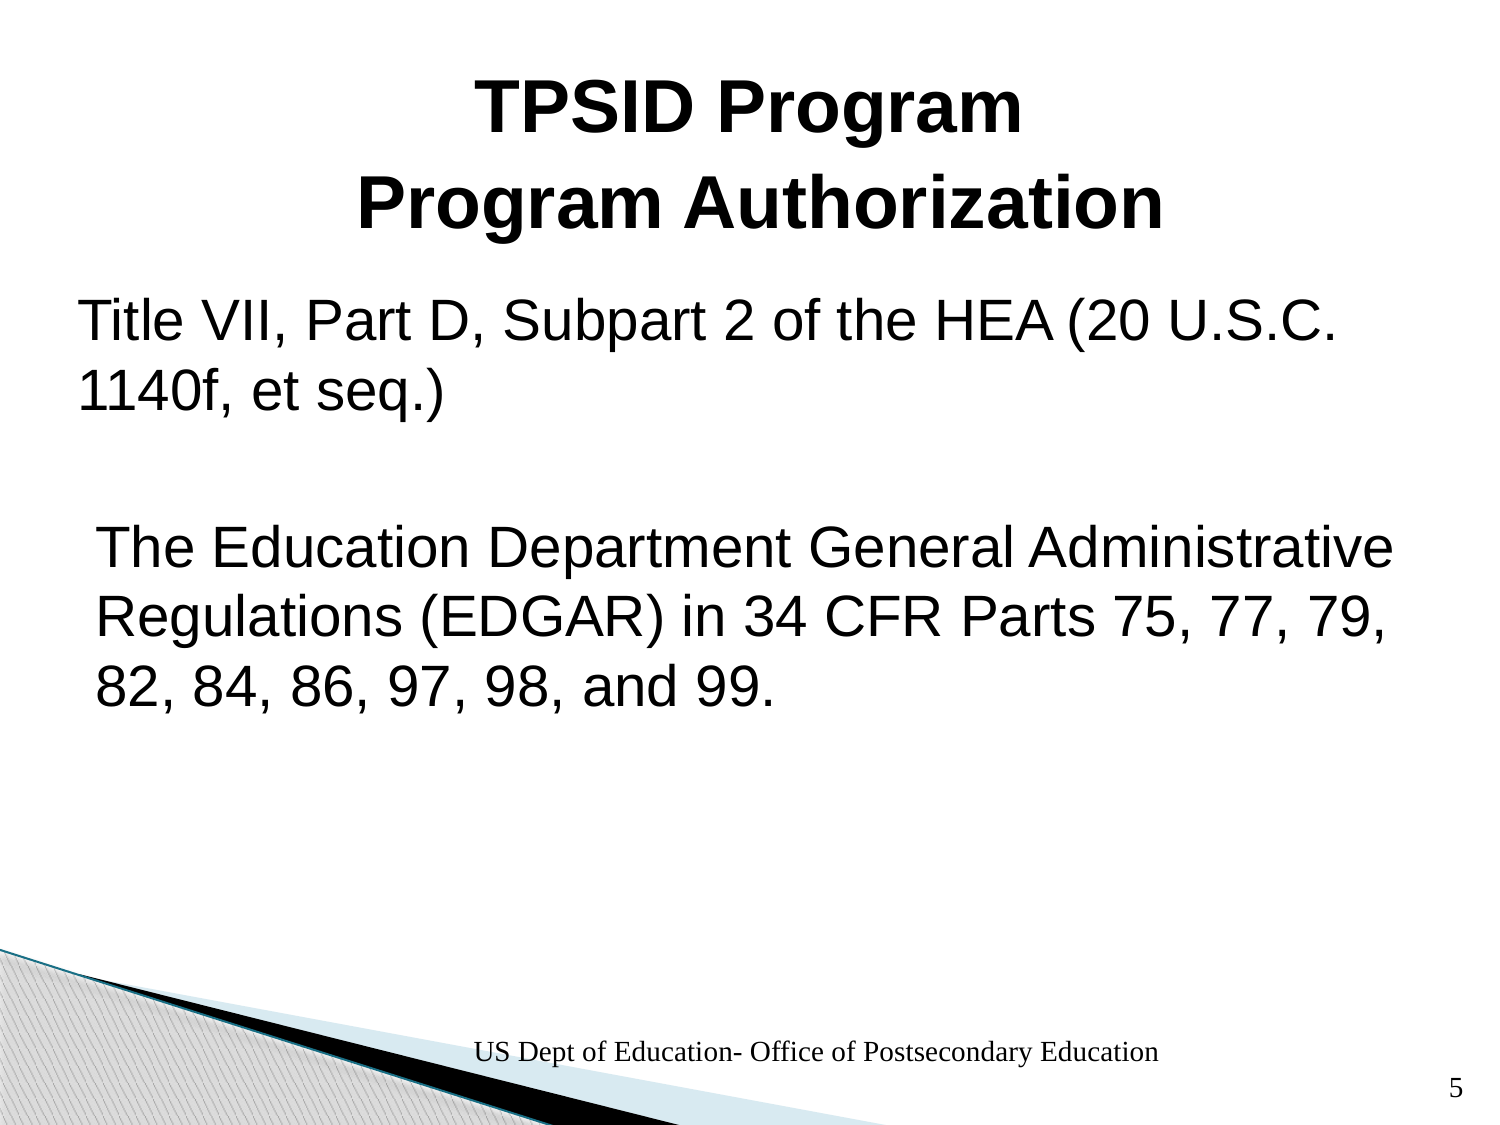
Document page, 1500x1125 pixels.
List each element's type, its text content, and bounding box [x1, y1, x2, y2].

footer US Dept of Education- Office of Postsecondary Education [387, 1025, 1175, 1075]
text_box TPSID Program [324, 49, 1175, 146]
slide_number 5 [1418, 1051, 1479, 1112]
list Title VII, Part D, Subpart 2 of the HEA (20 U.S.C. 1140f, et seq.) The Education Department General Administrative Regulations (EDGAR) in 34 CFR Parts 75, 77, 79, 82, 84, 86, 97, 98, and 99. [62, 275, 1450, 900]
title Program Authorization [237, 146, 1285, 350]
